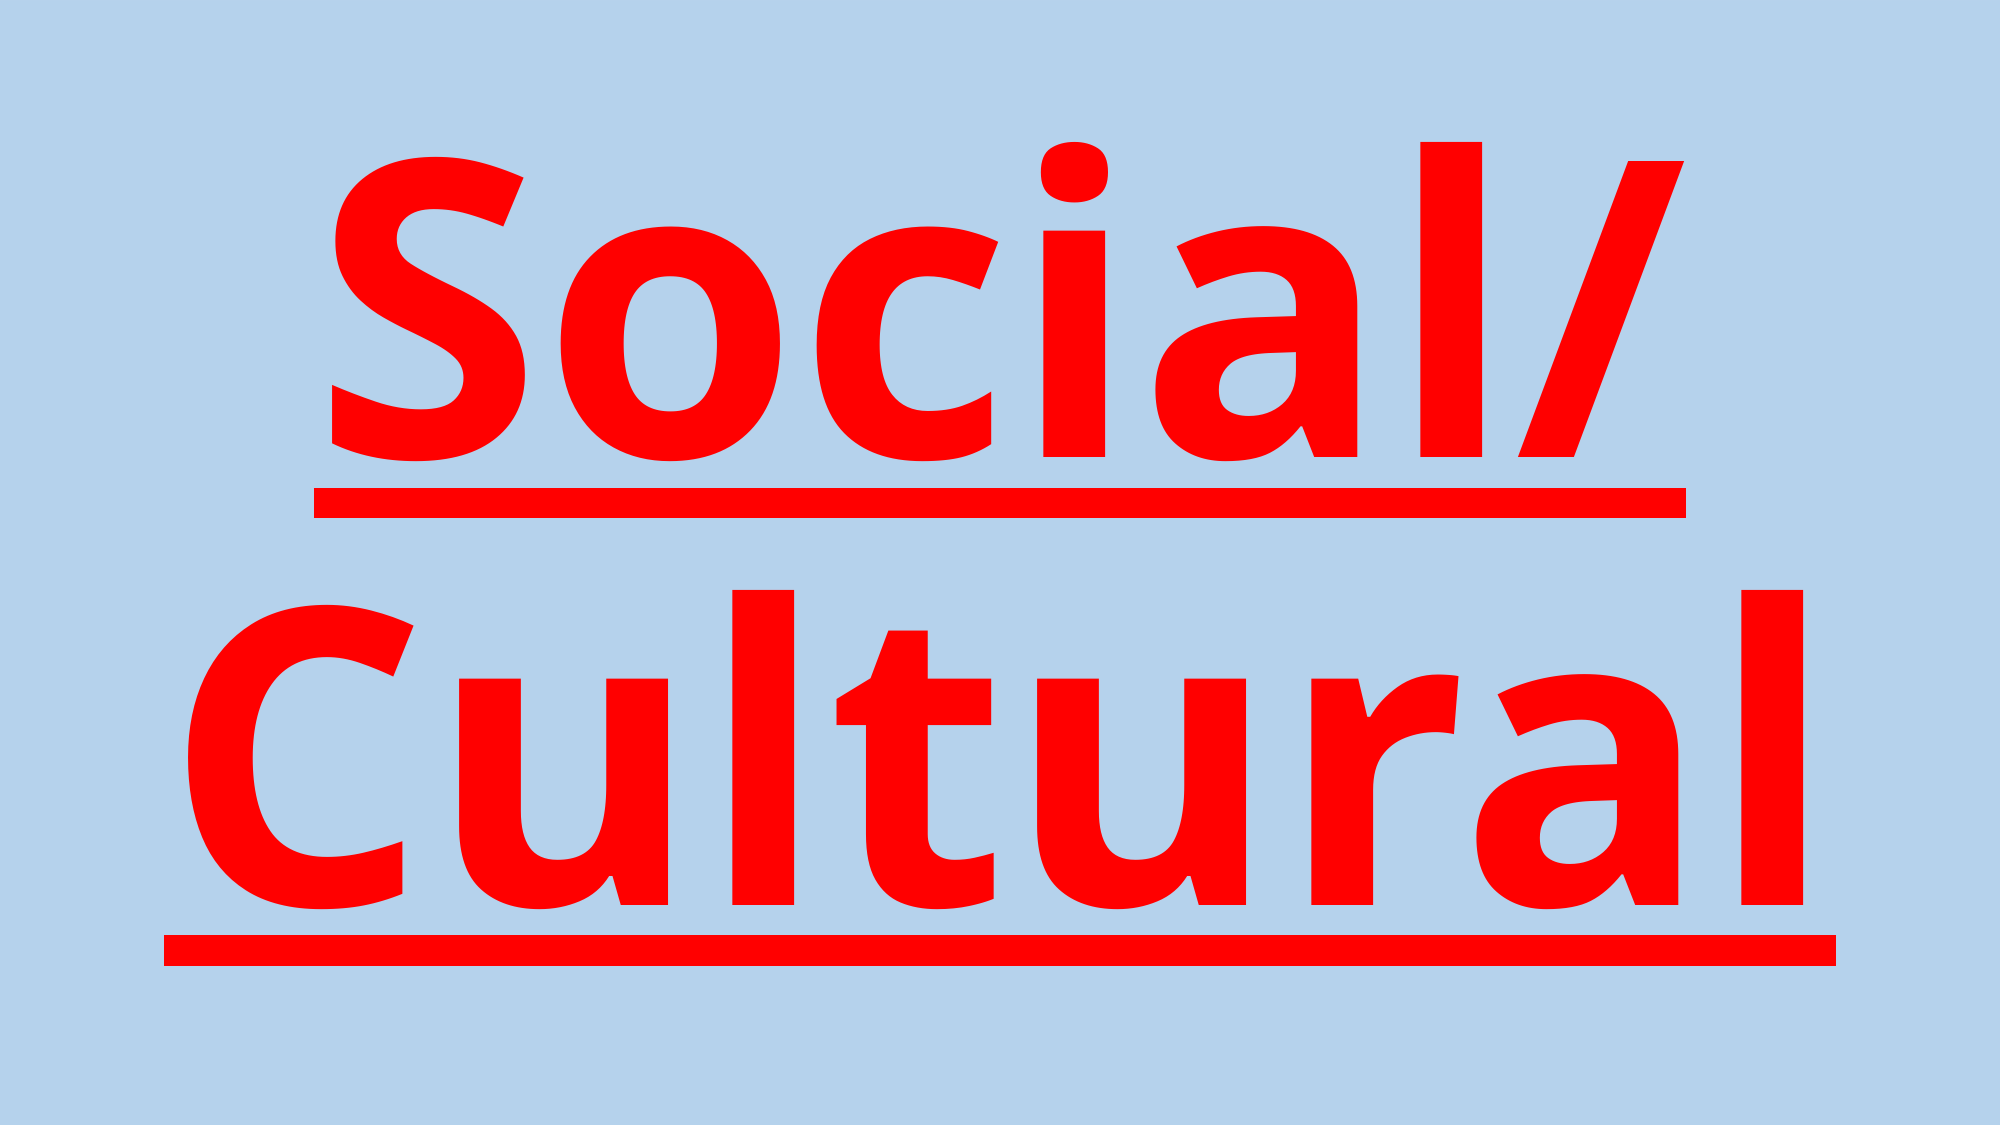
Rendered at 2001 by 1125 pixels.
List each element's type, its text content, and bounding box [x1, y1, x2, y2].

title Social/ Cultural [137, 59, 1863, 1034]
